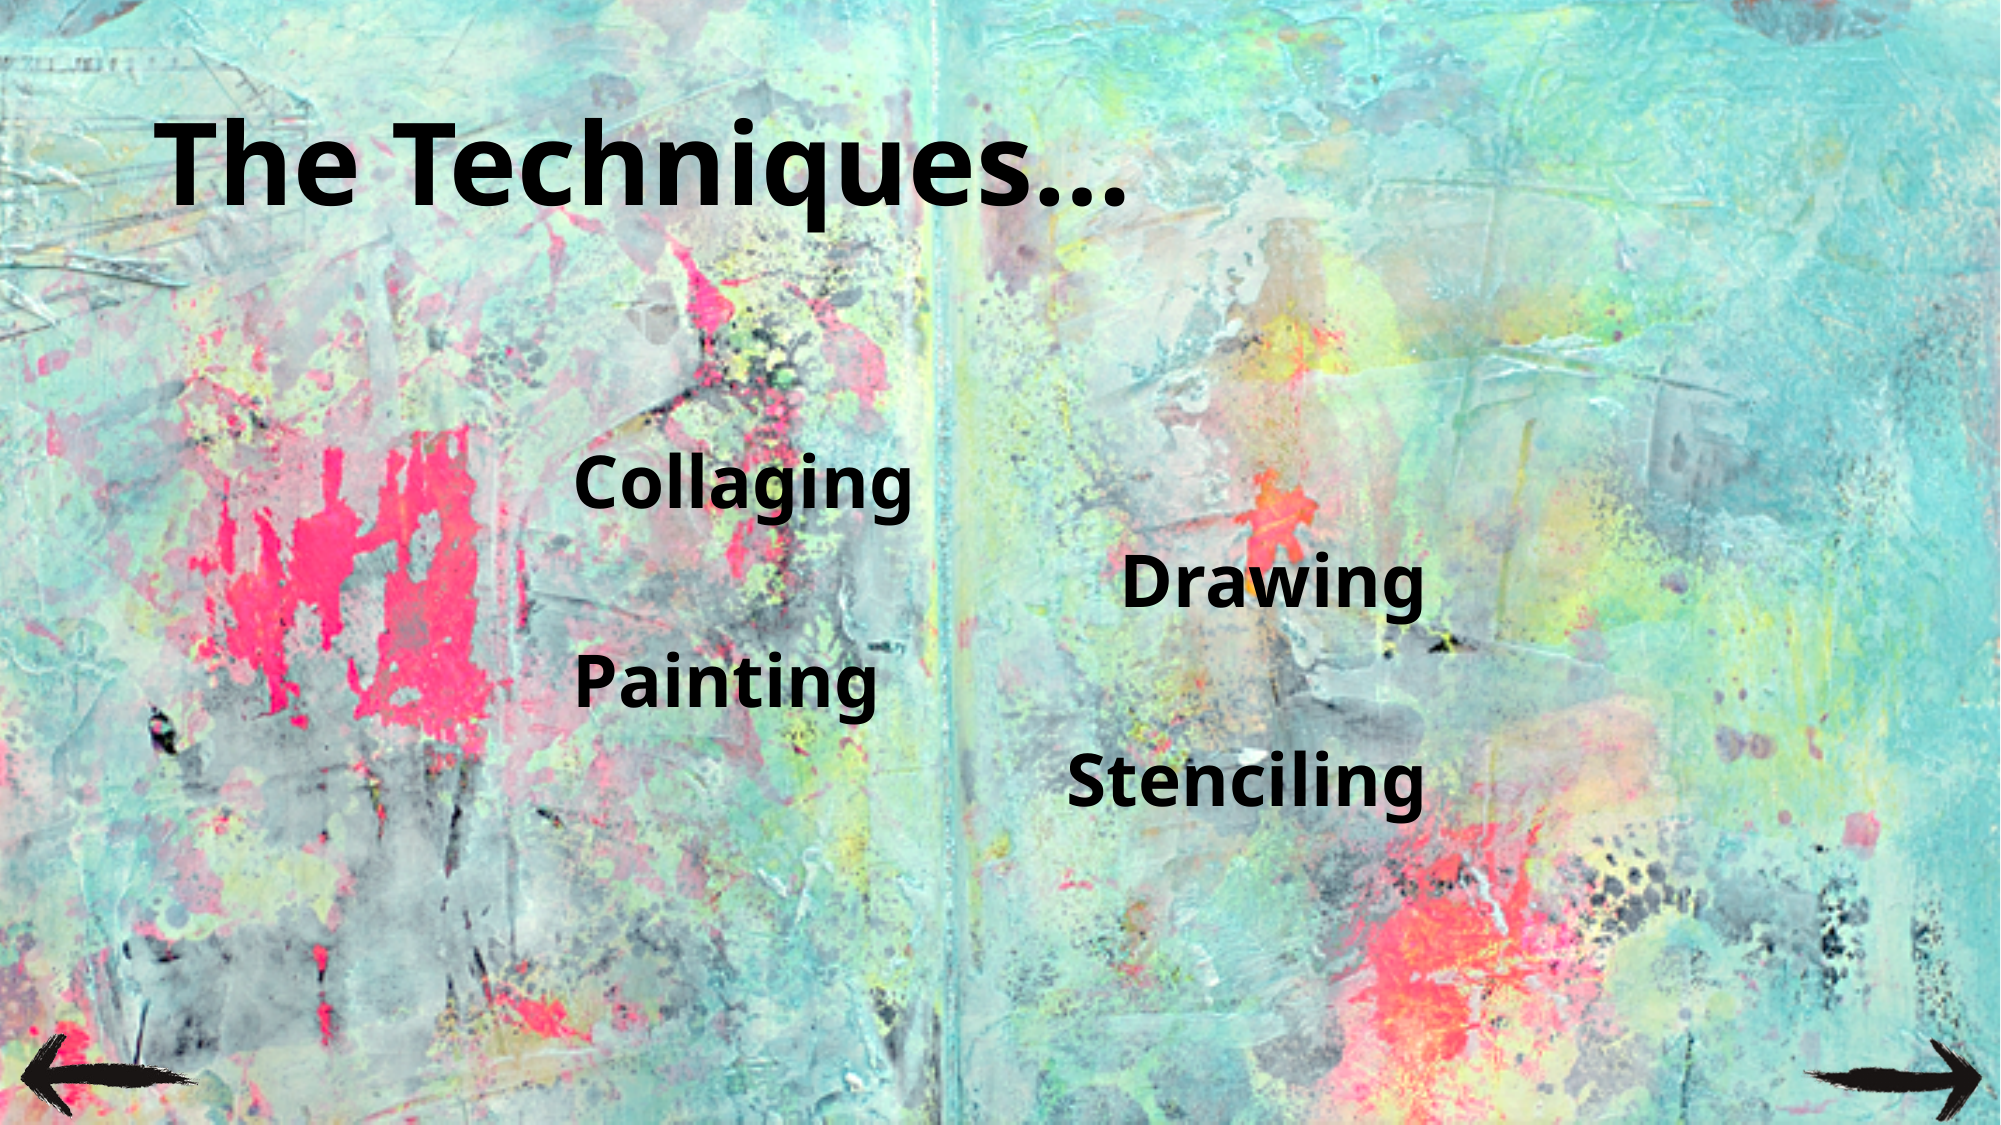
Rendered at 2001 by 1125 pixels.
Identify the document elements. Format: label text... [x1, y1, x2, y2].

picture [0, 0, 2001, 1125]
list Collaging Drawing Painting Stenciling [557, 316, 1444, 1031]
title The Techniques… [137, 59, 1863, 278]
